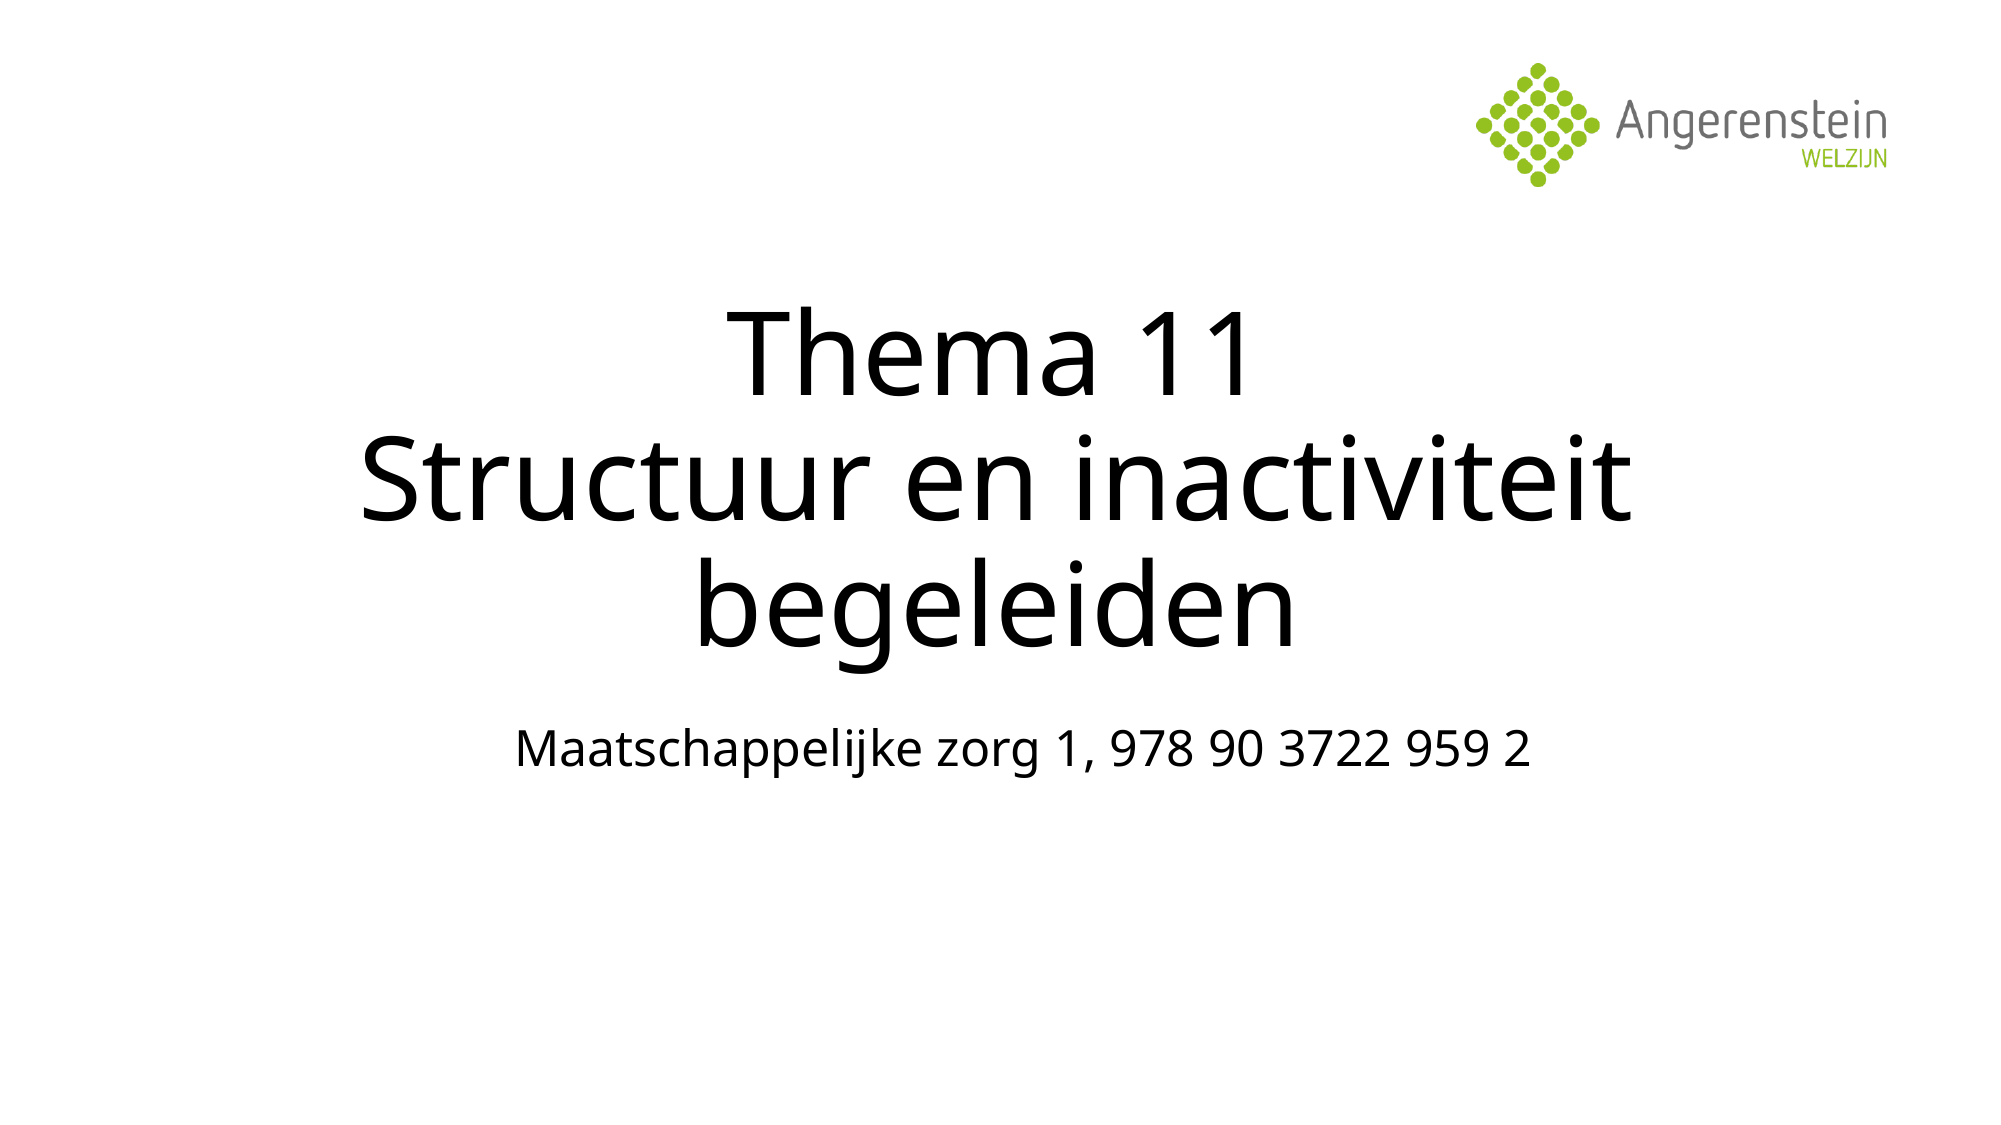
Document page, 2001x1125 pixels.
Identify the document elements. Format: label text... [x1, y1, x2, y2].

subtitle Maatschappelijke zorg 1, 978 90 3722 959 2 [273, 715, 1774, 832]
picture [1476, 63, 1889, 187]
title Thema 11 Structuur en inactiviteit begeleiden [246, 287, 1747, 679]
